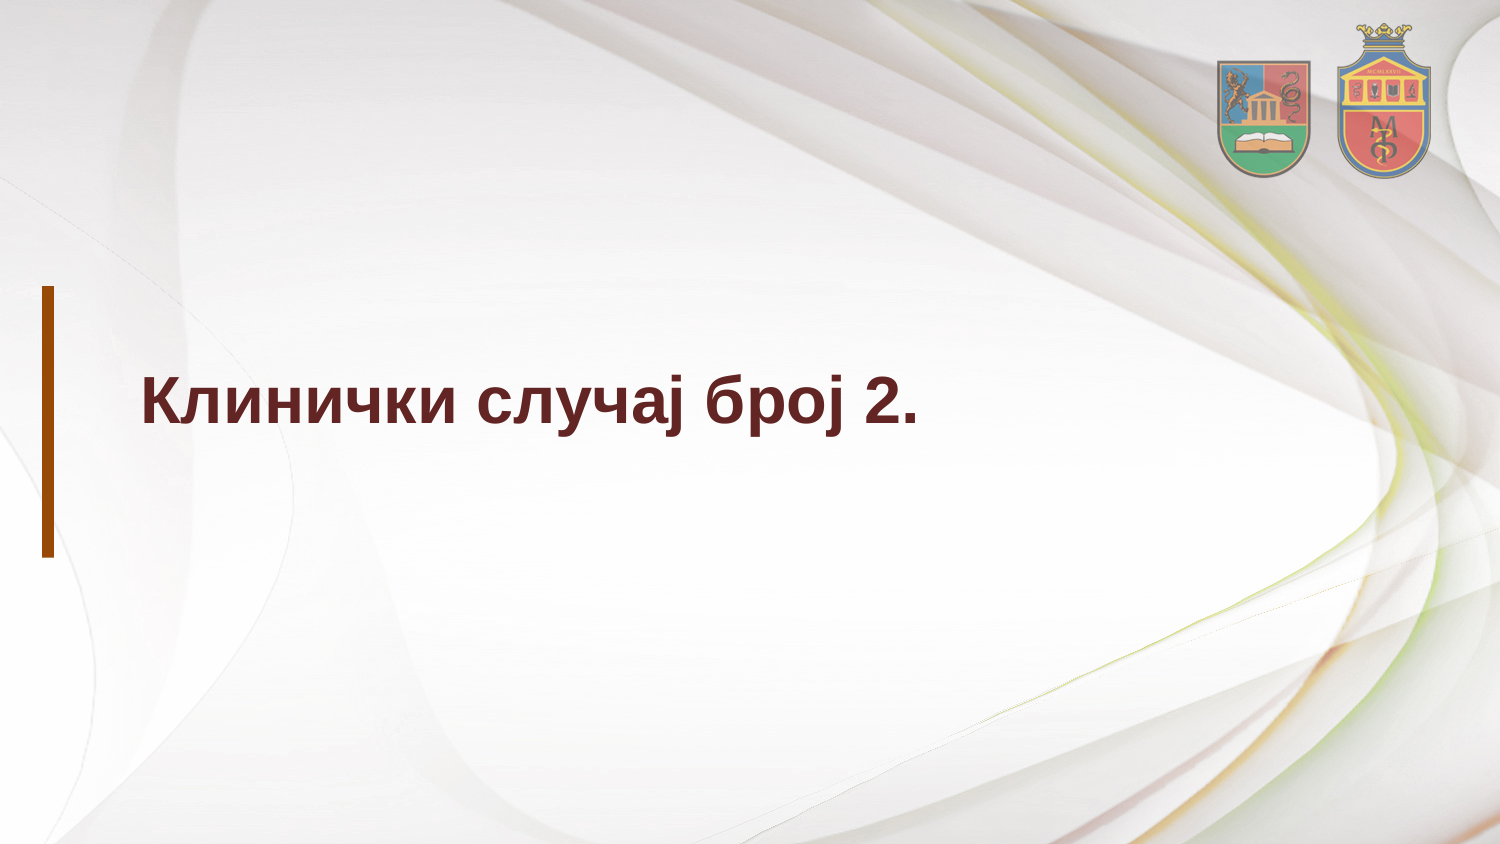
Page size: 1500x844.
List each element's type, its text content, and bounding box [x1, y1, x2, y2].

picture [0, 0, 1500, 844]
list Клинички случај број 2. [125, 315, 1315, 493]
text_box [117, 23, 1451, 115]
